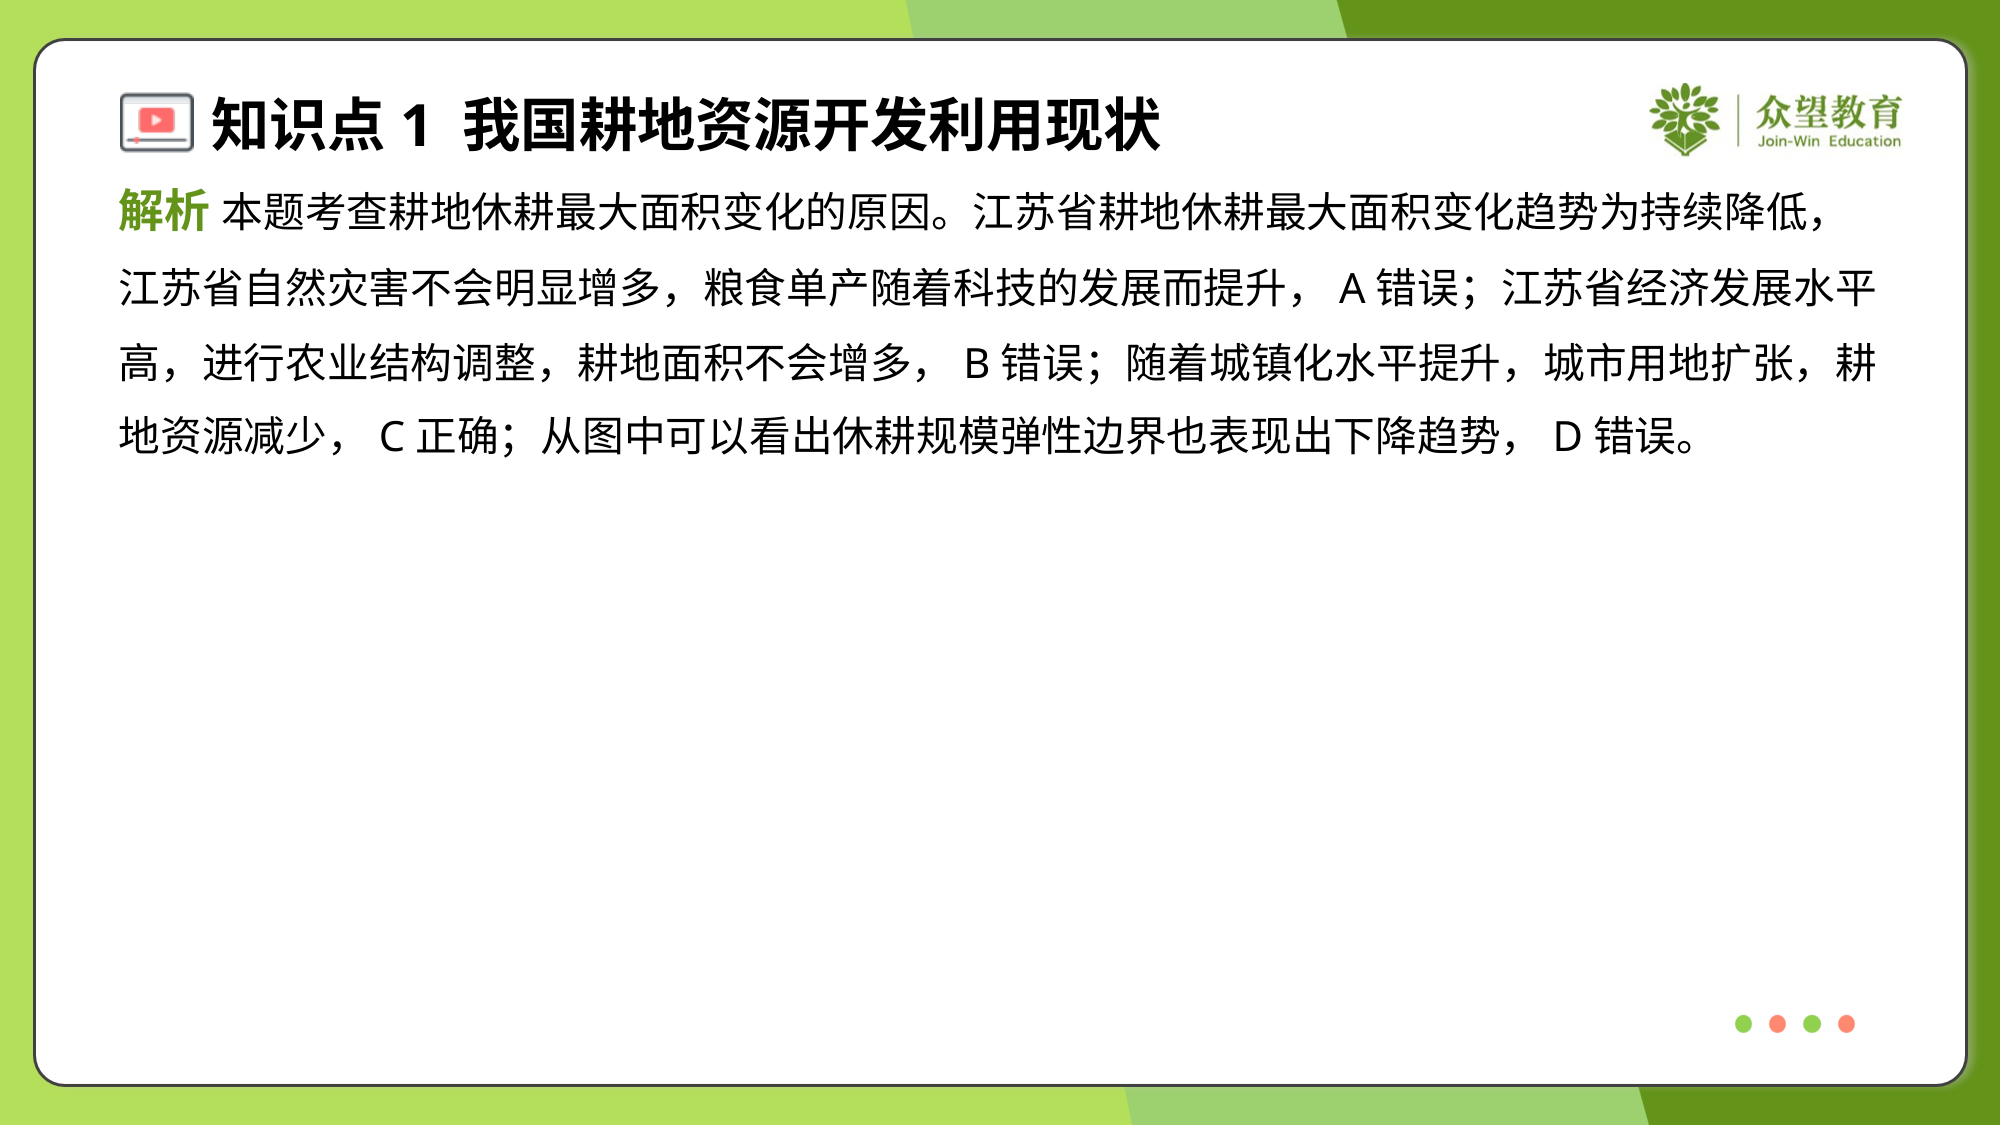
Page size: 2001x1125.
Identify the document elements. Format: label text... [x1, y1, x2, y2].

text_box 解析 本题考查耕地休耕最大面积变化的原因。江苏省耕地休耕最大面积变化趋势为持续降低， 江苏省自然灾害不会明显增多，粮食单产随着科技的发展而提升，A错误；江苏省经济发展水平 高，进行农业结构调整，耕地面积不会增多，B错误；随着城镇化水平提升，城市用地扩张，耕 地资源减少，C正确；从图中可以看出休耕规模弹性边界也表现出下降趋势，D错误。 [118, 159, 1883, 452]
picture [0, 0, 2000, 1125]
